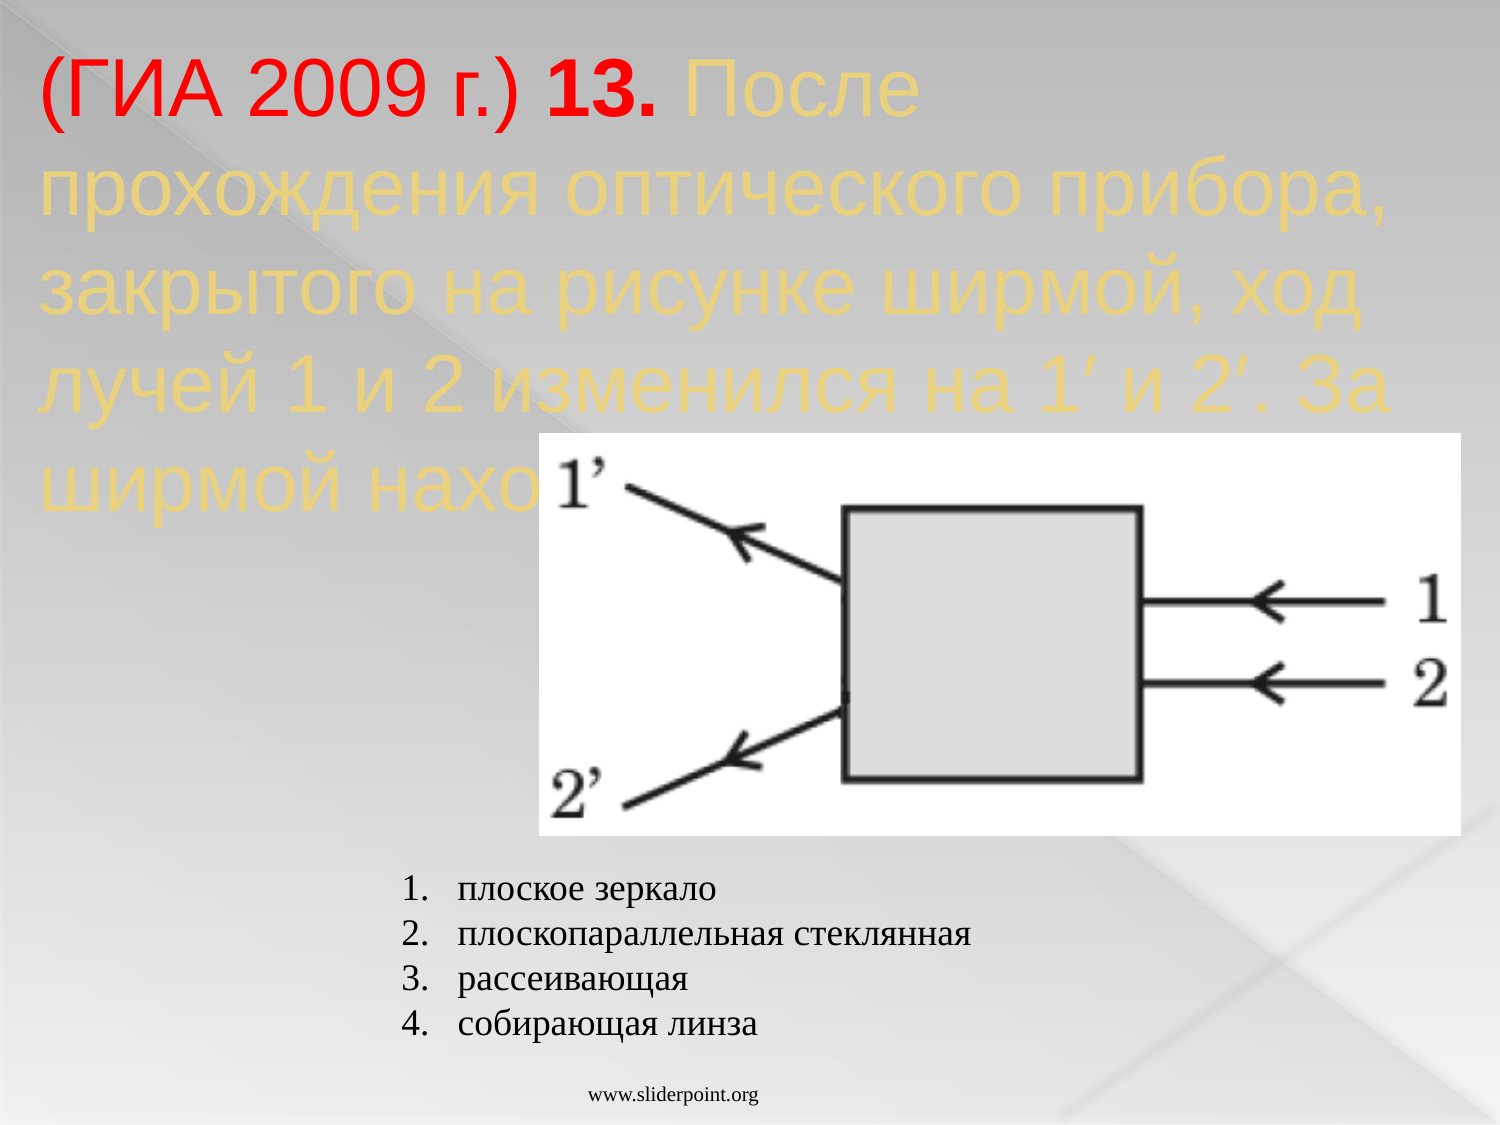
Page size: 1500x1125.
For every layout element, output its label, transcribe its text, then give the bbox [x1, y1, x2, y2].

text_box плоское зеркало плоскопараллельная стеклянная рассеивающая собирающая линза [386, 855, 1161, 1051]
footer www.sliderpoint.org [75, 1063, 774, 1113]
picture [538, 433, 1462, 836]
title (ГИА 2009 г.) 13. После прохождения оптического прибора, закрытого на рисунке ширмой, ход лучей 1 и 2 изменился на 1′ и 2′. За ширмой находится [23, 23, 1418, 539]
